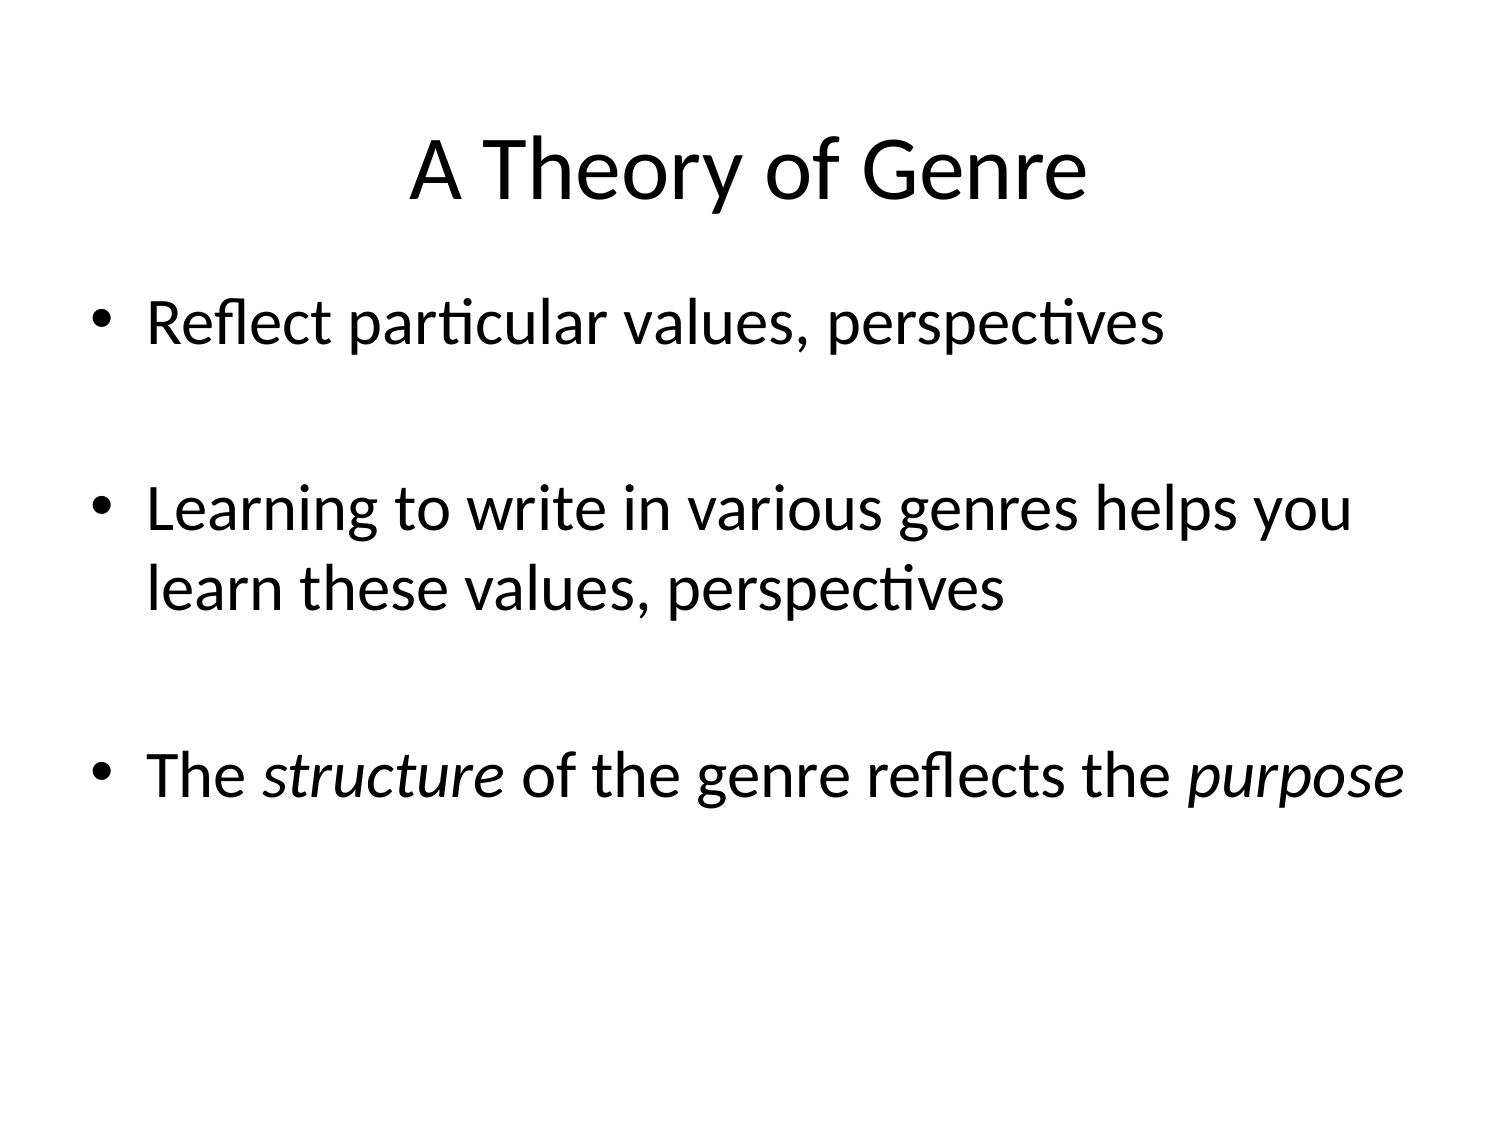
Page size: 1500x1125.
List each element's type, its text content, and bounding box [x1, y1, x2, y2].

title A Theory of Genre [74, 44, 1426, 233]
list Reflect particular values, perspectives Learning to write in various genres helps you learn these values, perspectives The structure of the genre reflects the purpose [74, 262, 1426, 1078]
